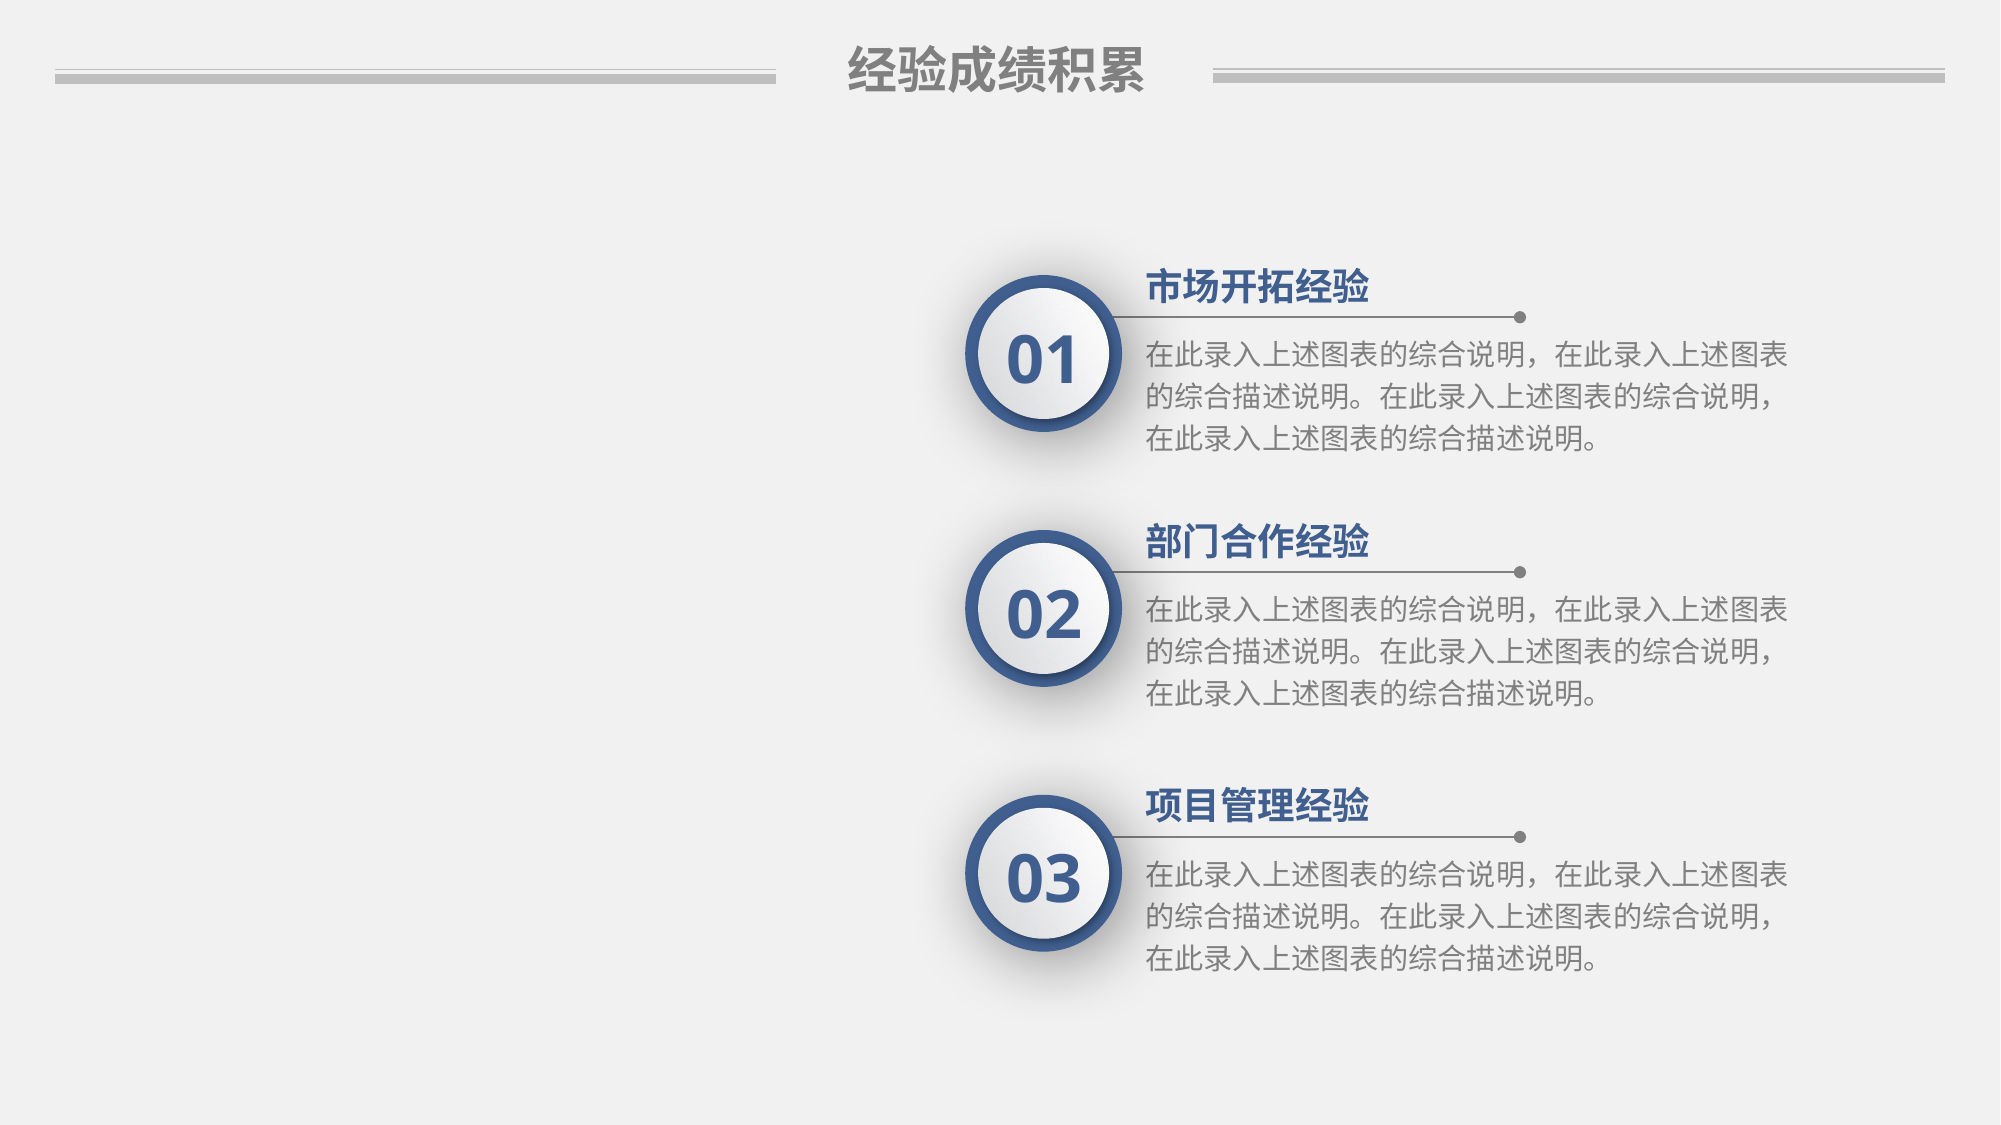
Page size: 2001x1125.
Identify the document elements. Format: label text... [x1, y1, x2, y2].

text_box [964, 794, 1124, 952]
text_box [964, 274, 1124, 433]
text_box 在此录入上述图表的综合说明，在此录入上述图表的综合描述说明。在此录入上述图表的综合说明，在此录入上述图表的综合描述说明。 [1130, 842, 1828, 983]
text_box 经验成绩积累 [782, 30, 1213, 106]
text_box 部门合作经验 [1130, 510, 1473, 571]
text_box 市场开拓经验 [1130, 255, 1473, 316]
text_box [964, 529, 1124, 688]
text_box 在此录入上述图表的综合说明，在此录入上述图表的综合描述说明。在此录入上述图表的综合说明，在此录入上述图表的综合描述说明。 [1130, 577, 1828, 718]
text_box 在此录入上述图表的综合说明，在此录入上述图表的综合描述说明。在此录入上述图表的综合说明，在此录入上述图表的综合描述说明。 [1130, 322, 1828, 463]
text_box 项目管理经验 [1130, 775, 1473, 835]
